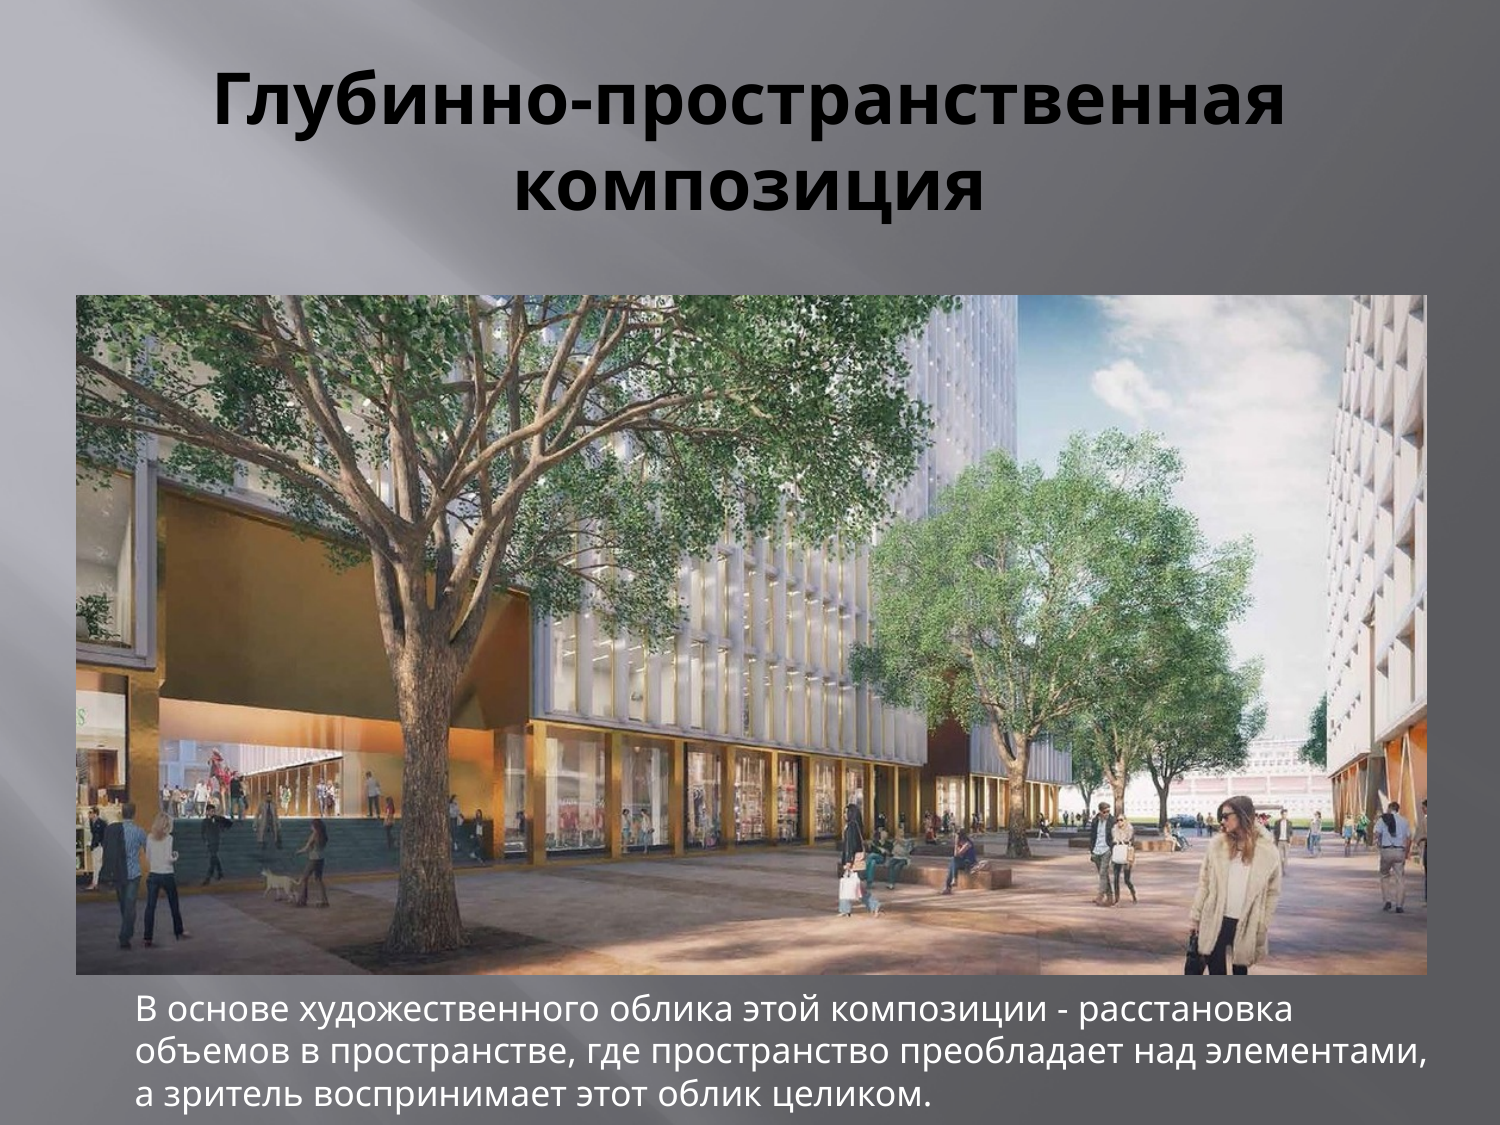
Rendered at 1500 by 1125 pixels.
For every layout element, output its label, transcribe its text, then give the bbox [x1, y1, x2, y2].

text_box В основе художественного облика этой композиции - расстановка объемов в пространстве, где пространство преобладает над элементами, а зритель воспринимает этот облик целиком. [100, 1011, 1451, 1125]
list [76, 295, 1427, 975]
title Глубинно-пространственная композиция [75, 45, 1425, 233]
